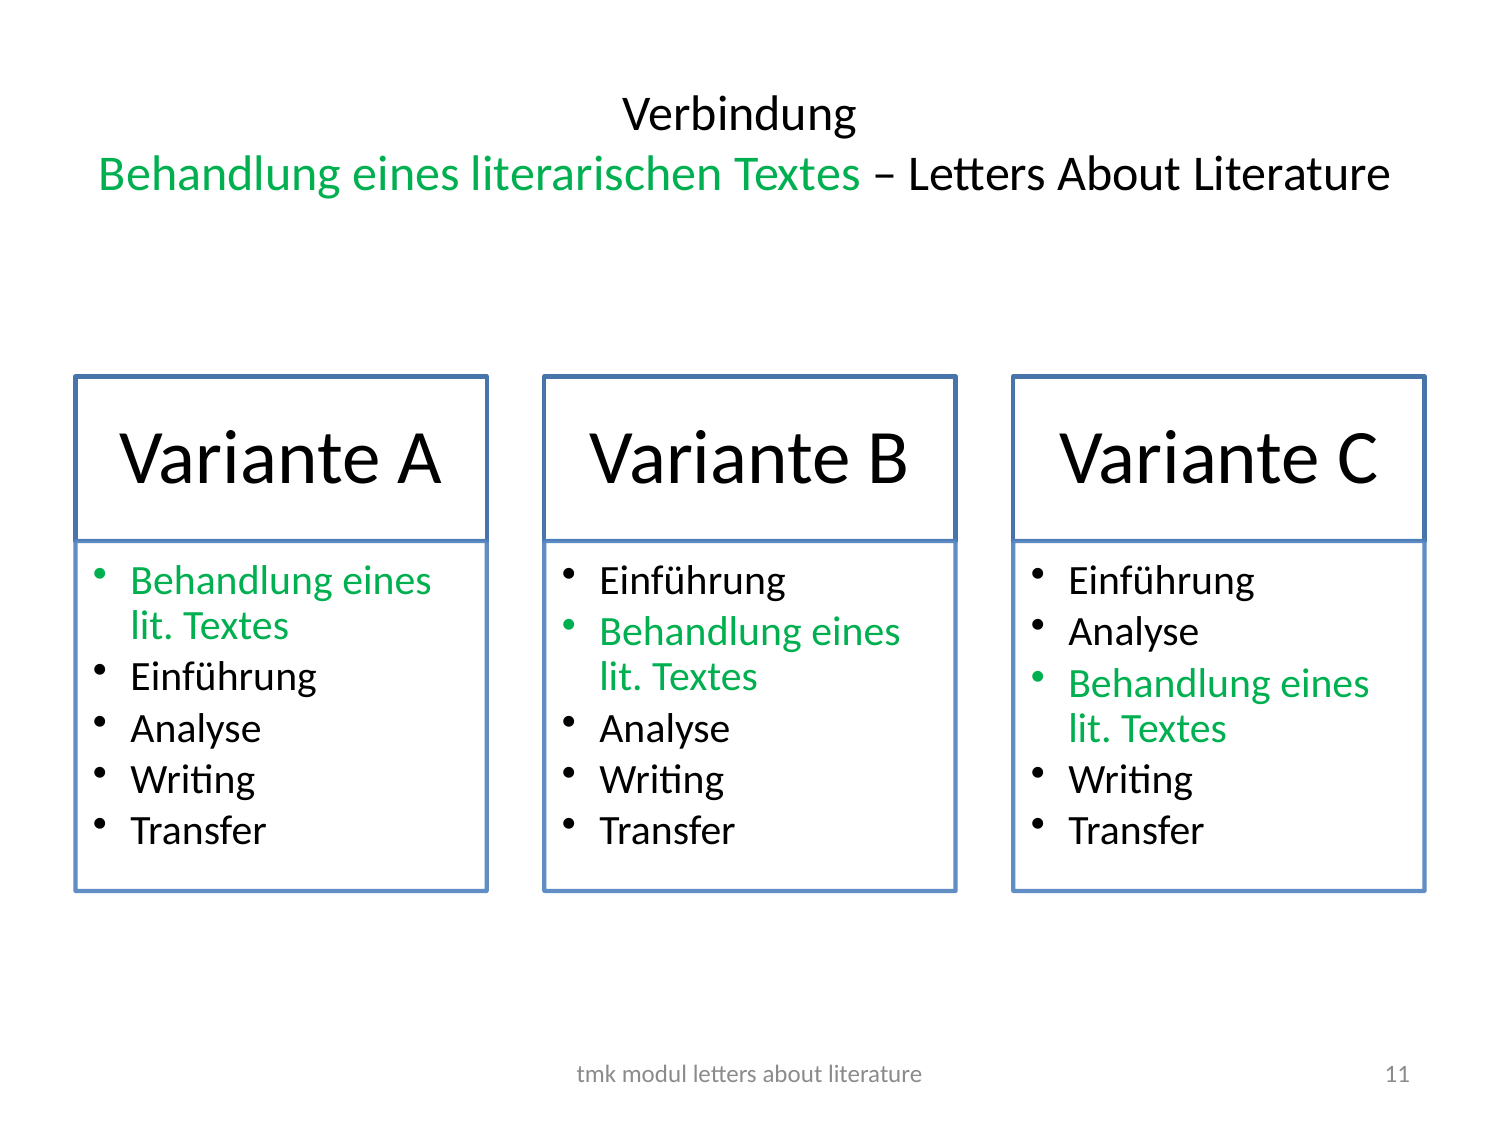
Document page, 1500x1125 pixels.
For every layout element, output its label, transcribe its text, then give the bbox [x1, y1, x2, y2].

slide_number 11 [1074, 1042, 1425, 1103]
title Verbindung Behandlung eines literarischen Textes – Letters About Literature [70, 46, 1421, 235]
footer tmk modul letters about literature [512, 1042, 988, 1103]
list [74, 262, 1426, 1006]
